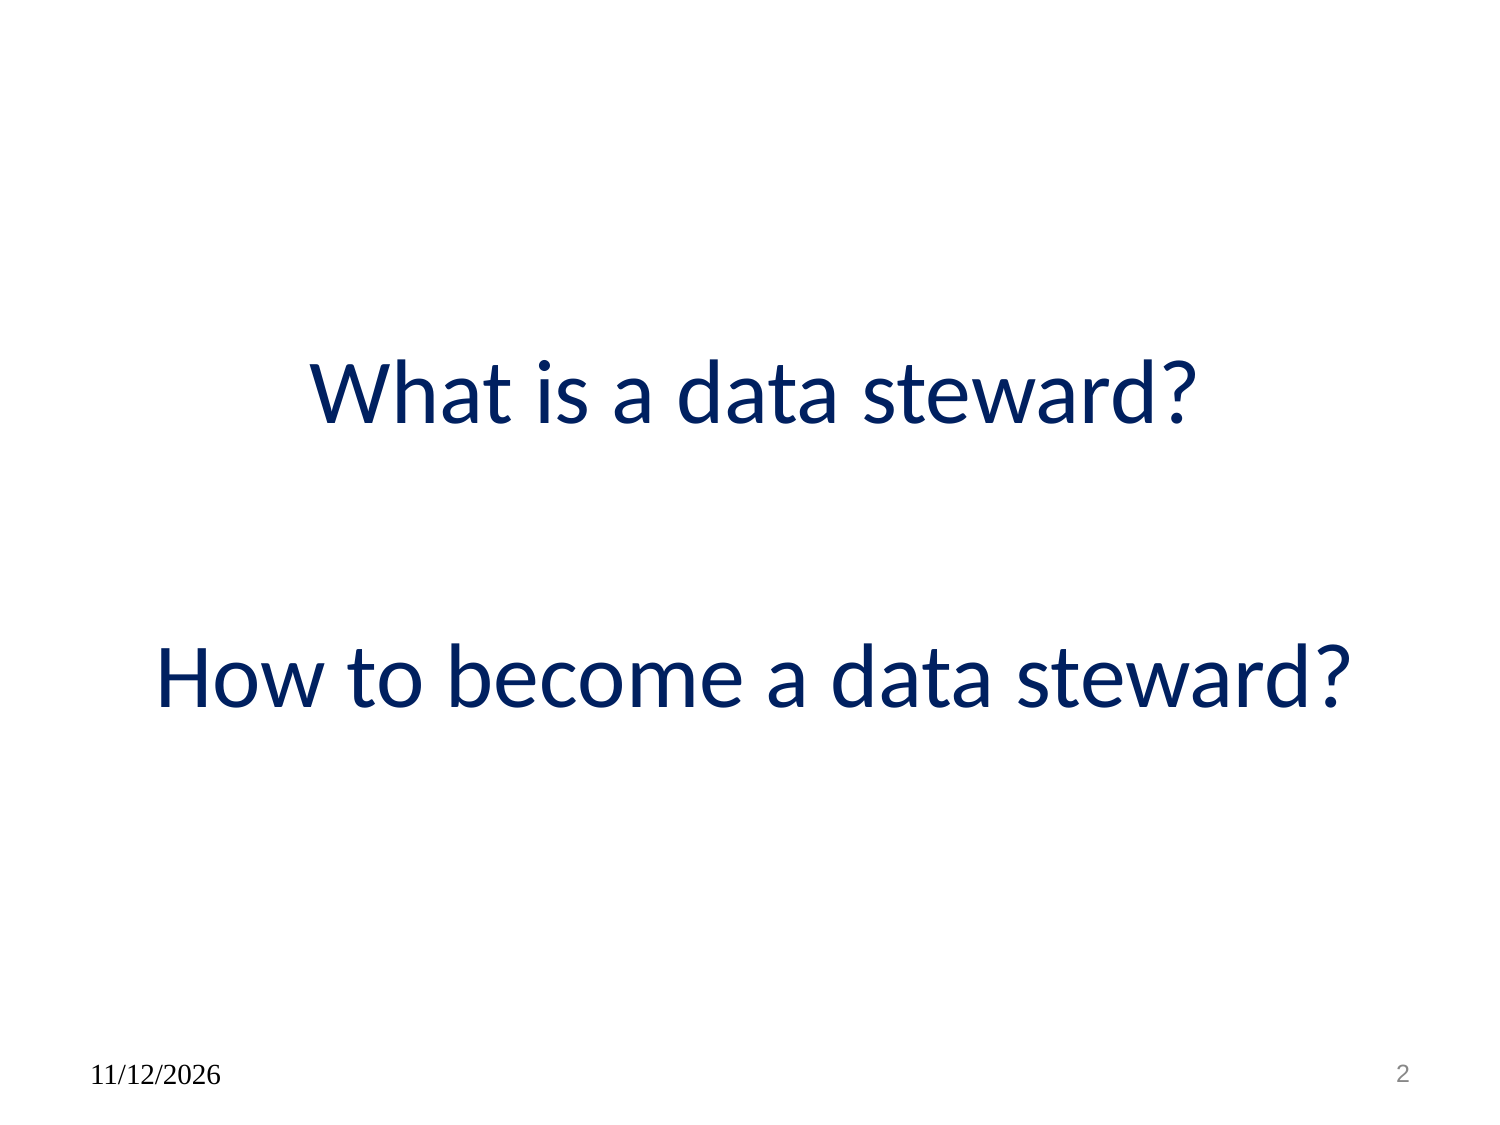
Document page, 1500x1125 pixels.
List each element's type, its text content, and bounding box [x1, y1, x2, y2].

title What is a data steward? [57, 280, 1455, 494]
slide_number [75, 1042, 425, 1103]
text_box How to become a data steward? [57, 564, 1455, 777]
slide_number 2 [1074, 1042, 1425, 1103]
